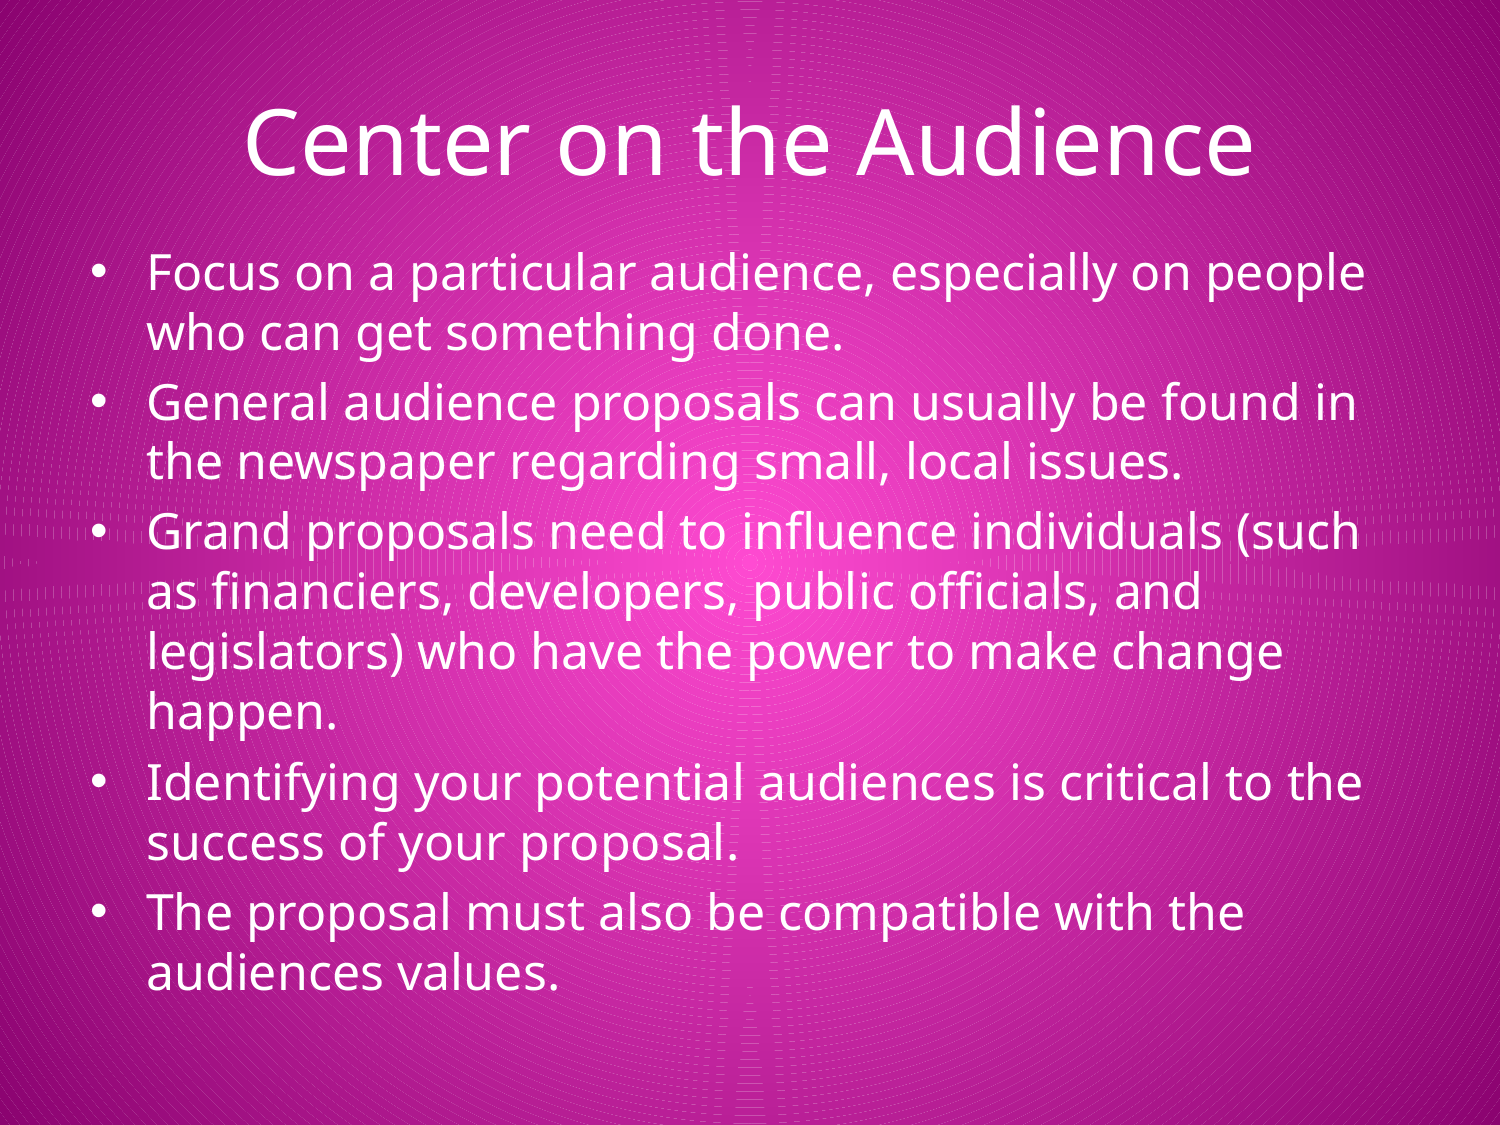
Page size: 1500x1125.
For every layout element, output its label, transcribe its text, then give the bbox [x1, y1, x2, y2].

title Center on the Audience [75, 45, 1425, 232]
list Focus on a particular audience, especially on people who can get something done. General audience proposals can usually be found in the newspaper regarding small, local issues. Grand proposals need to influence individuals (such as financiers, developers, public officials, and legislators) who have the power to make change happen. Identifying your potential audiences is critical to the success of your proposal. The proposal must also be compatible with the audiences values. [75, 232, 1425, 1075]
